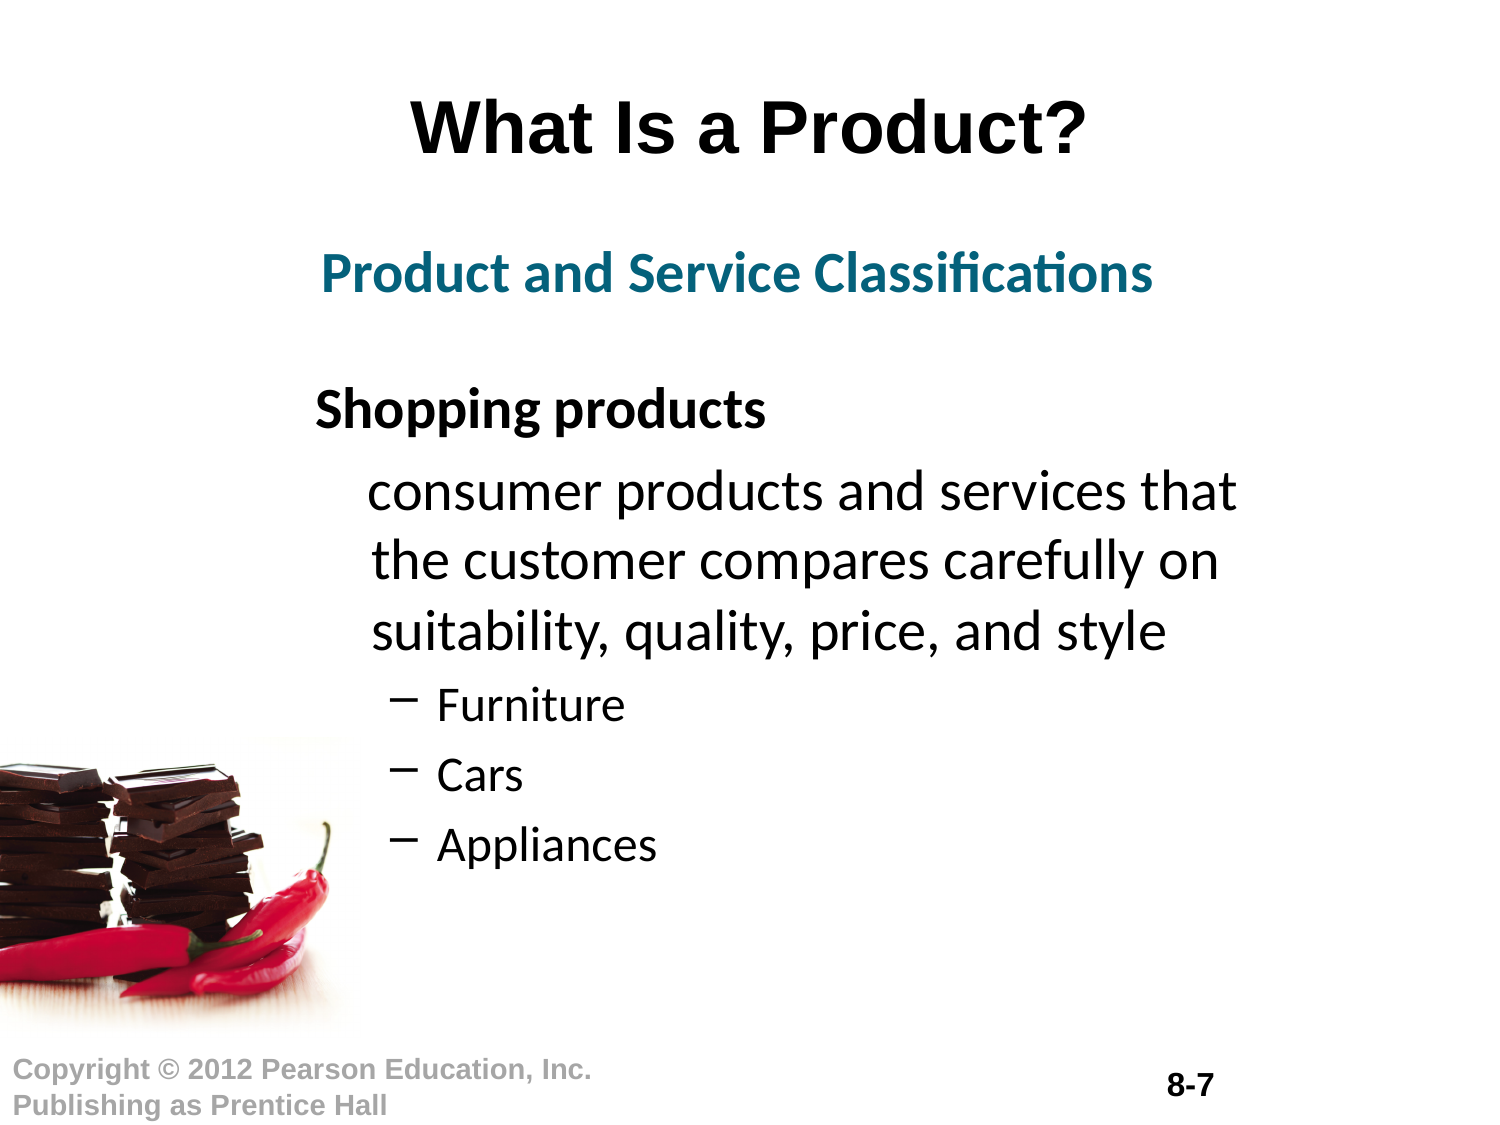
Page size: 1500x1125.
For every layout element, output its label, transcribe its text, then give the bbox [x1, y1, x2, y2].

list Product and Service Classifications [149, 237, 1326, 301]
title What Is a Product? [112, 37, 1388, 226]
list Shopping products consumer products and services that the customer compares carefully on suitability, quality, price, and style Furniture Cars Appliances [299, 362, 1326, 926]
picture [0, 737, 361, 1038]
